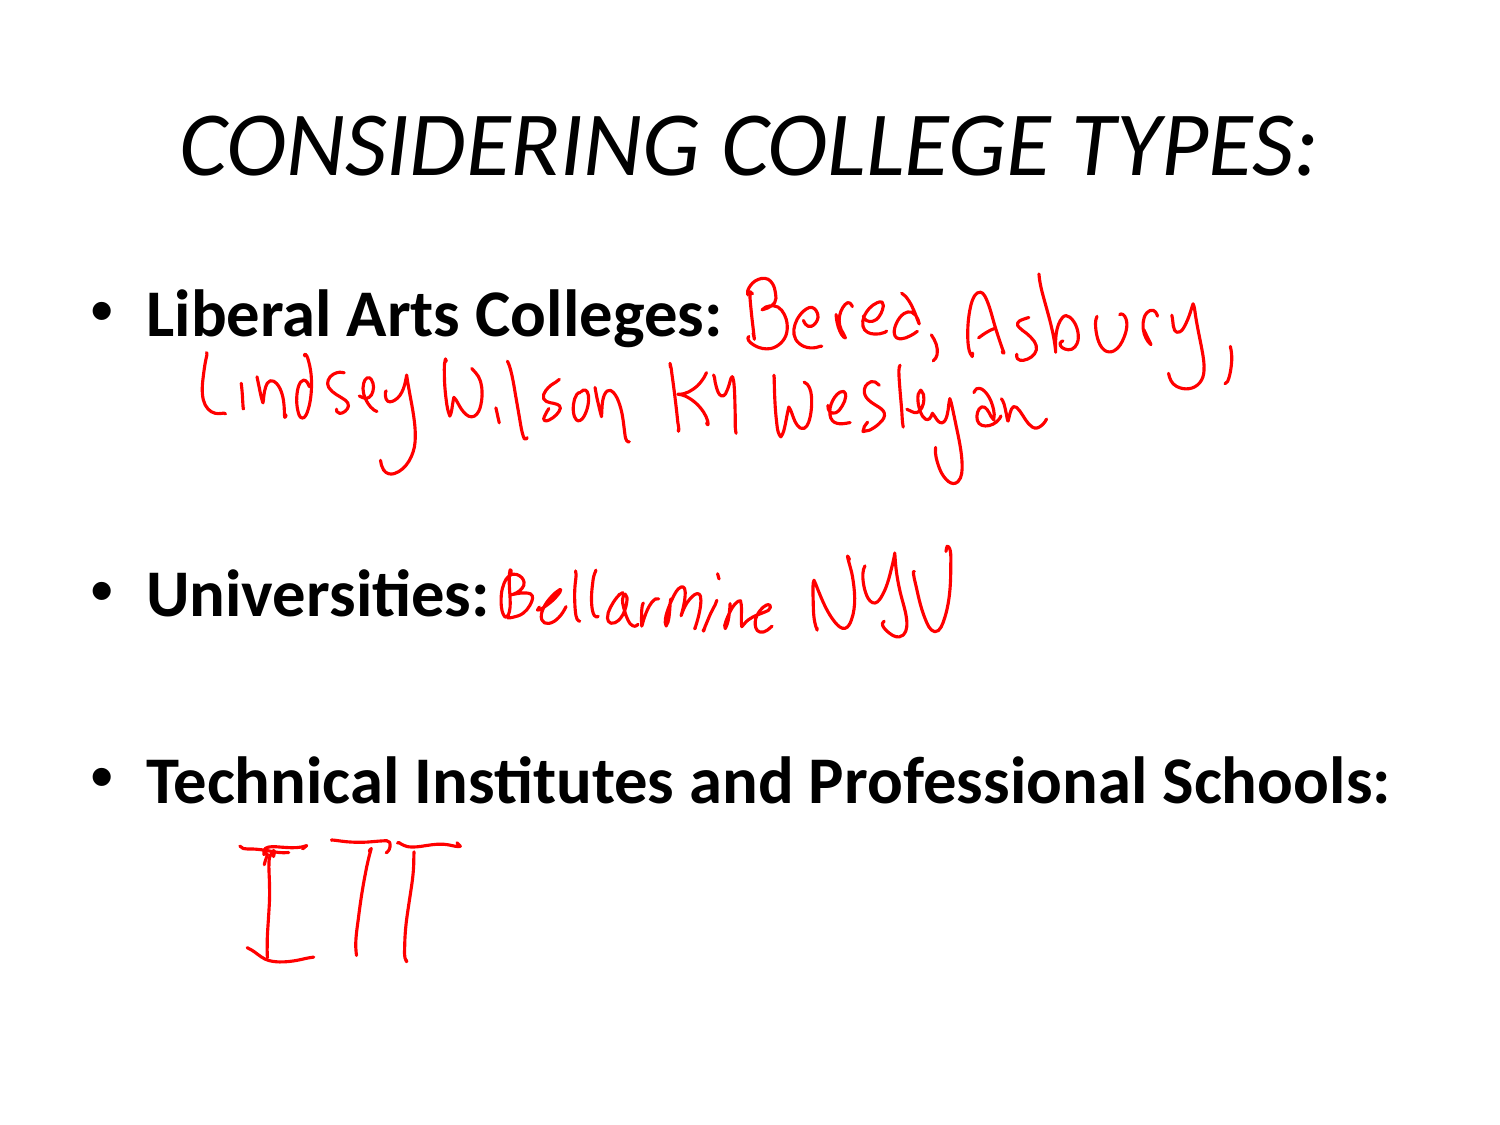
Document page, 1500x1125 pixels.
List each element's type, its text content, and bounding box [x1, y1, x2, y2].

list Liberal Arts Colleges: Universities: Technical Institutes and Professional Schools: [75, 262, 1425, 1005]
title CONSIDERING COLLEGE TYPES: [75, 45, 1425, 233]
